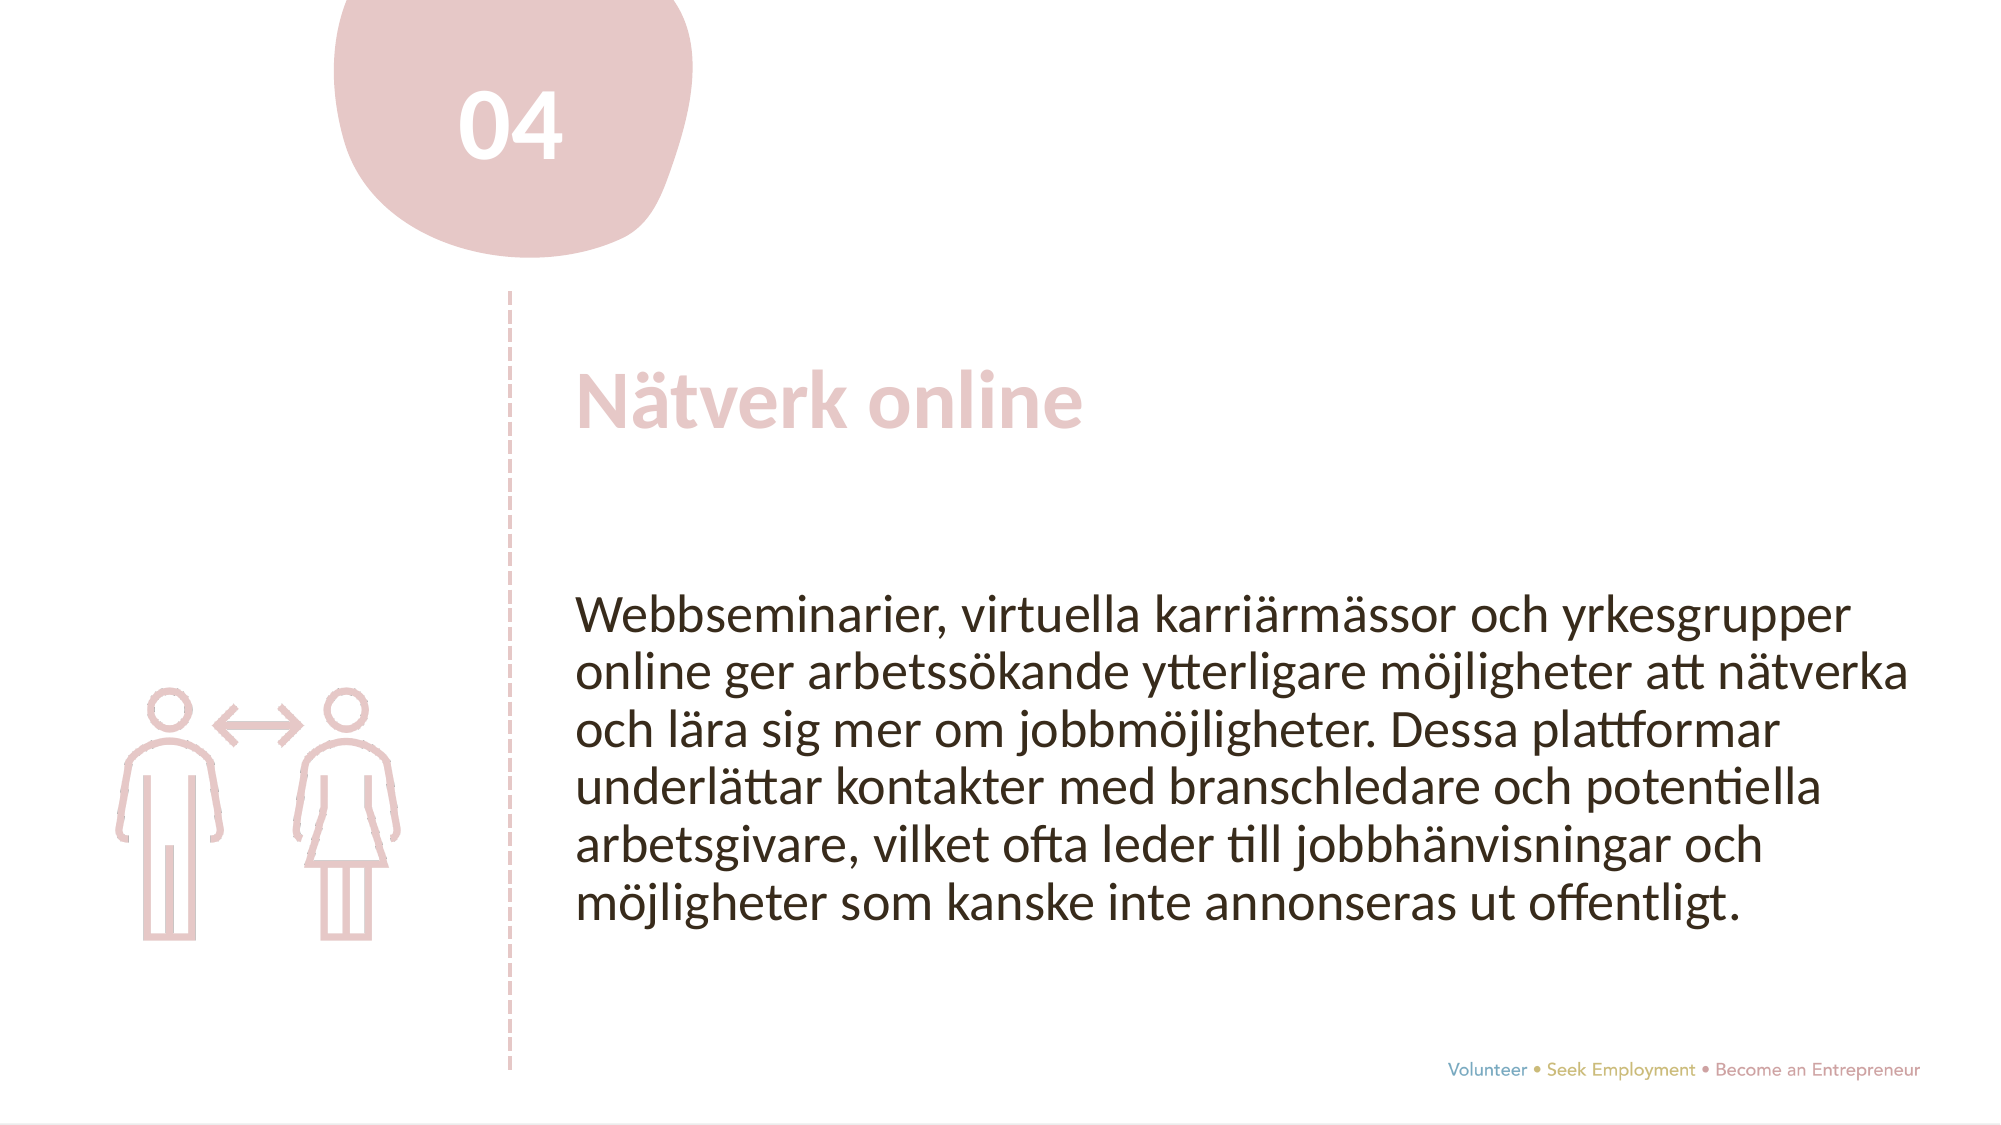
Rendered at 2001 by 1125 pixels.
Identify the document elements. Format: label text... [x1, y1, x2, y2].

text_box Nätverk online [560, 354, 1840, 499]
text_box [333, 0, 693, 258]
text_box Webbseminarier, virtuella karriärmässor och yrkesgrupper online ger arbetssökande ytterligare möjligheter att nätverka och lära sig mer om jobbmöjligheter. Dessa plattformar underlättar kontakter med branschledare och potentiella arbetsgivare, vilket ofta leder till jobbhänvisningar och möjligheter som kanske inte annonseras ut offentligt. [560, 578, 1969, 907]
text_box 04 [443, 62, 634, 203]
picture [1418, 1046, 1971, 1103]
picture [106, 662, 409, 965]
